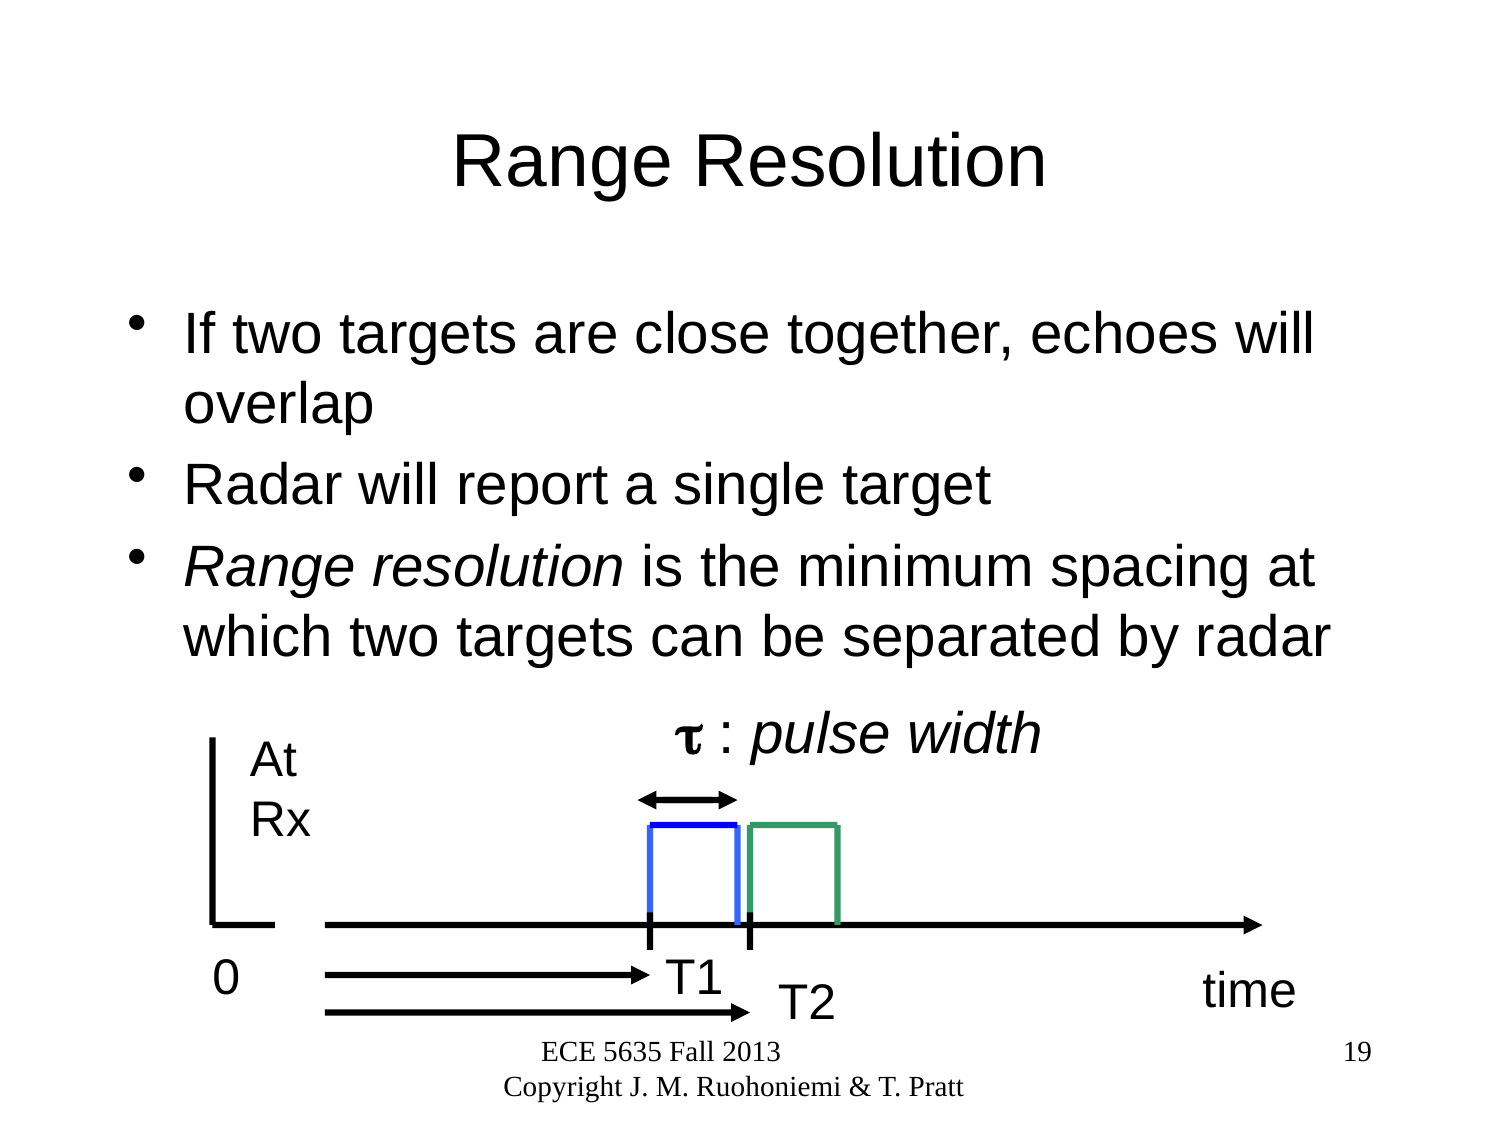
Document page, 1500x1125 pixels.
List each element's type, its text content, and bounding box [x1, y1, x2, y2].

title Range Resolution [112, 62, 1388, 251]
text_box time [1187, 949, 1312, 1025]
text_box [324, 1006, 751, 1019]
text_box [637, 793, 713, 807]
text_box [751, 918, 1263, 932]
list If two targets are close together, echoes will overlap Radar will report a single target Range resolution is the minimum spacing at which two targets can be separated by radar [112, 287, 1388, 1038]
text_box T2 [763, 962, 852, 1038]
text_box T1 [650, 937, 795, 1013]
text_box [324, 968, 650, 982]
text_box [713, 793, 738, 807]
footer ECE 5635 Fall 2013 Copyright J. M. Ruohoniemi & T. Pratt [487, 1038, 988, 1101]
text_box  : pulse width [662, 687, 1213, 773]
text_box 0 [197, 937, 256, 1013]
text_box At Rx [235, 718, 326, 854]
slide_number 19 [1074, 1038, 1388, 1101]
